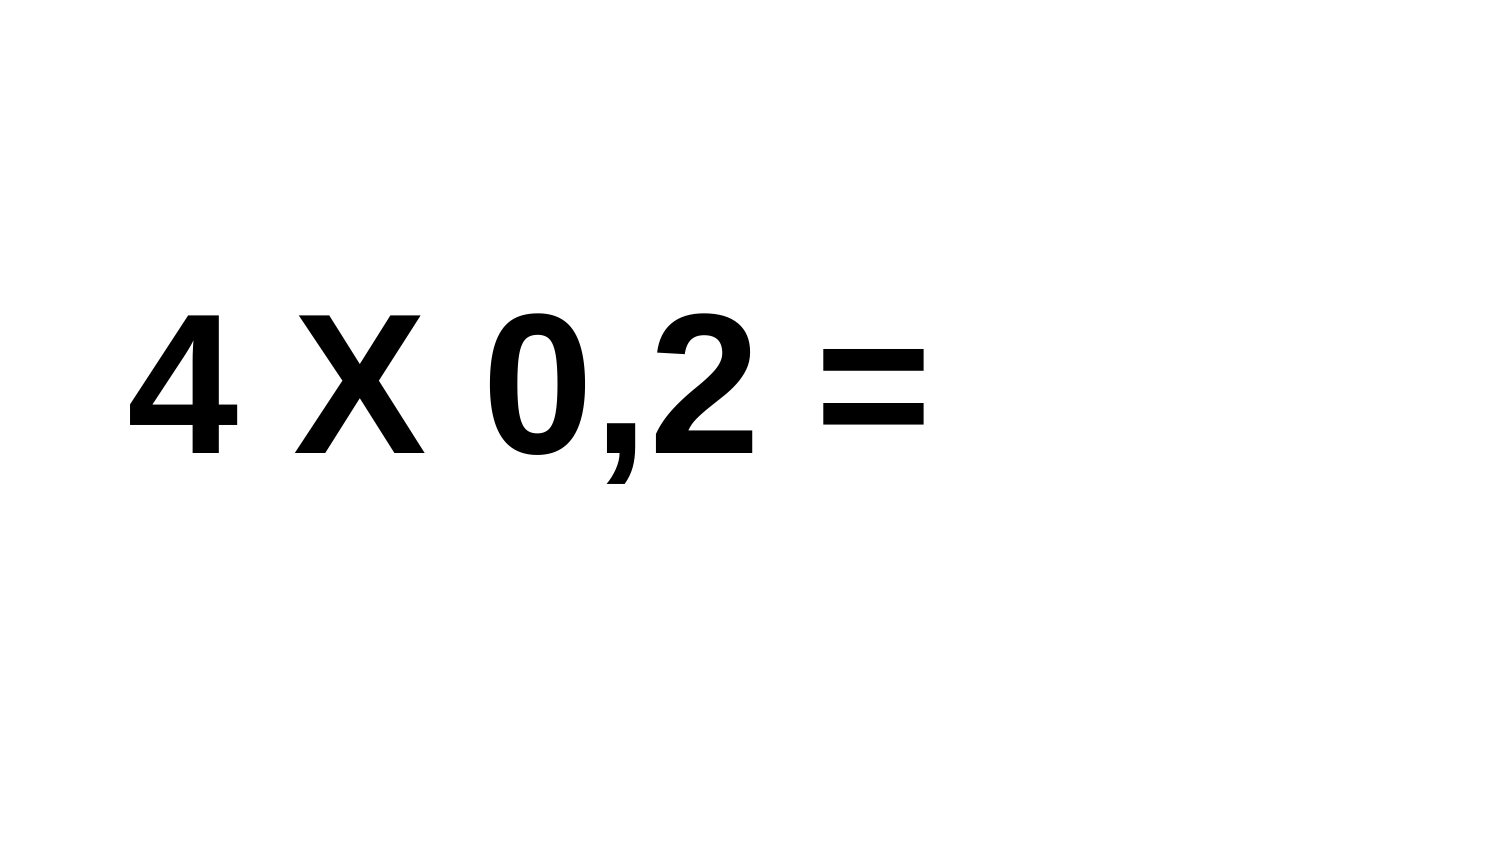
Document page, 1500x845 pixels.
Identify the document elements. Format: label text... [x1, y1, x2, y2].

text_box 4 X 0,2 = [112, 318, 1388, 509]
